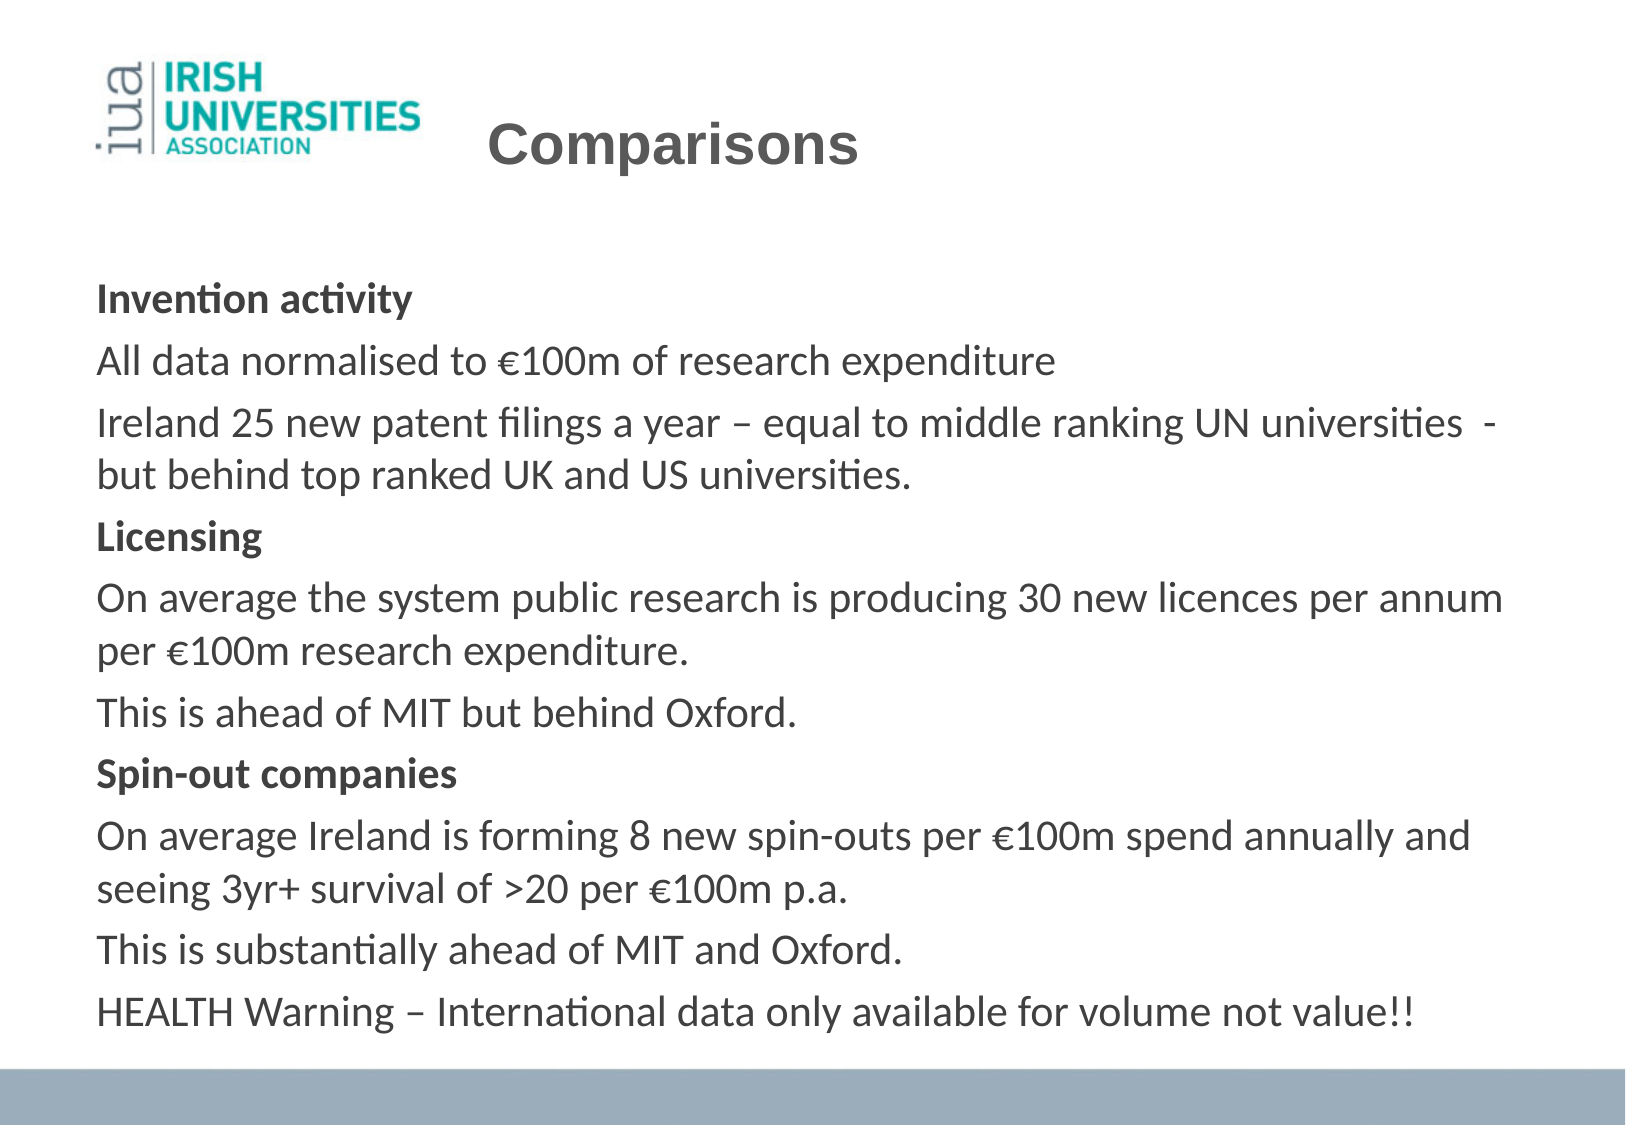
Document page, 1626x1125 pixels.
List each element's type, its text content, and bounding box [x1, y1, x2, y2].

text_box Invention activity All data normalised to €100m of research expenditure Ireland 25 new patent filings a year – equal to middle ranking UN universities - but behind top ranked UK and US universities. Licensing On average the system public research is producing 30 new licences per annum per €100m research expenditure. This is ahead of MIT but behind Oxford. Spin-out companies On average Ireland is forming 8 new spin-outs per €100m spend annually and seeing 3yr+ survival of >20 per €100m p.a. This is substantially ahead of MIT and Oxford. HEALTH Warning – International data only available for volume not value!! [81, 262, 1544, 1045]
picture [0, 0, 1626, 1125]
text_box Comparisons [472, 98, 1565, 181]
